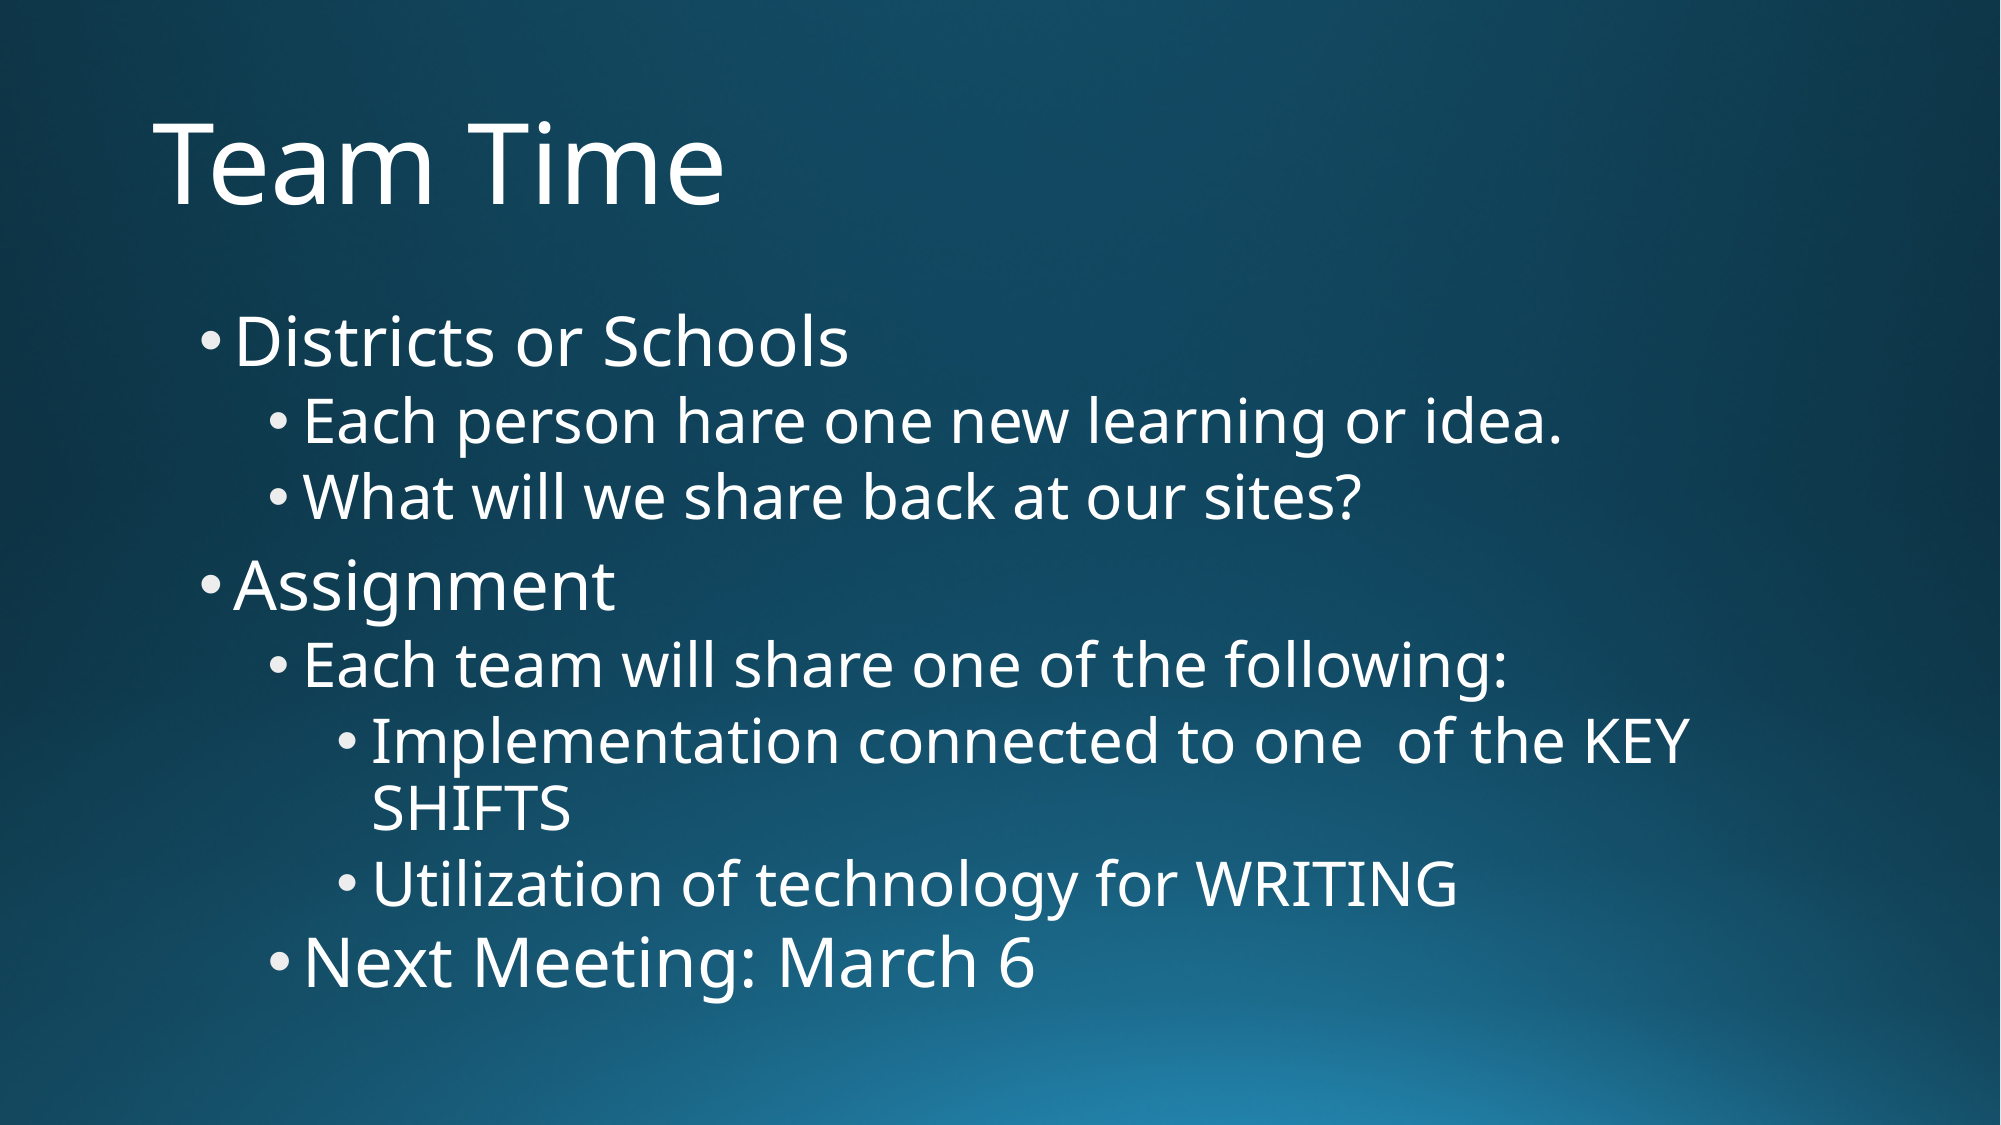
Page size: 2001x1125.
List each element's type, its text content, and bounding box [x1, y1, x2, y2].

picture [0, 0, 2001, 1125]
title Team Time [137, 59, 1863, 278]
list Districts or Schools Each person hare one new learning or idea. What will we share back at our sites? Assignment Each team will share one of the following: Implementation connected to one of the KEY SHIFTS Utilization of technology for WRITING Next Meeting: March 6 [183, 299, 1863, 1014]
